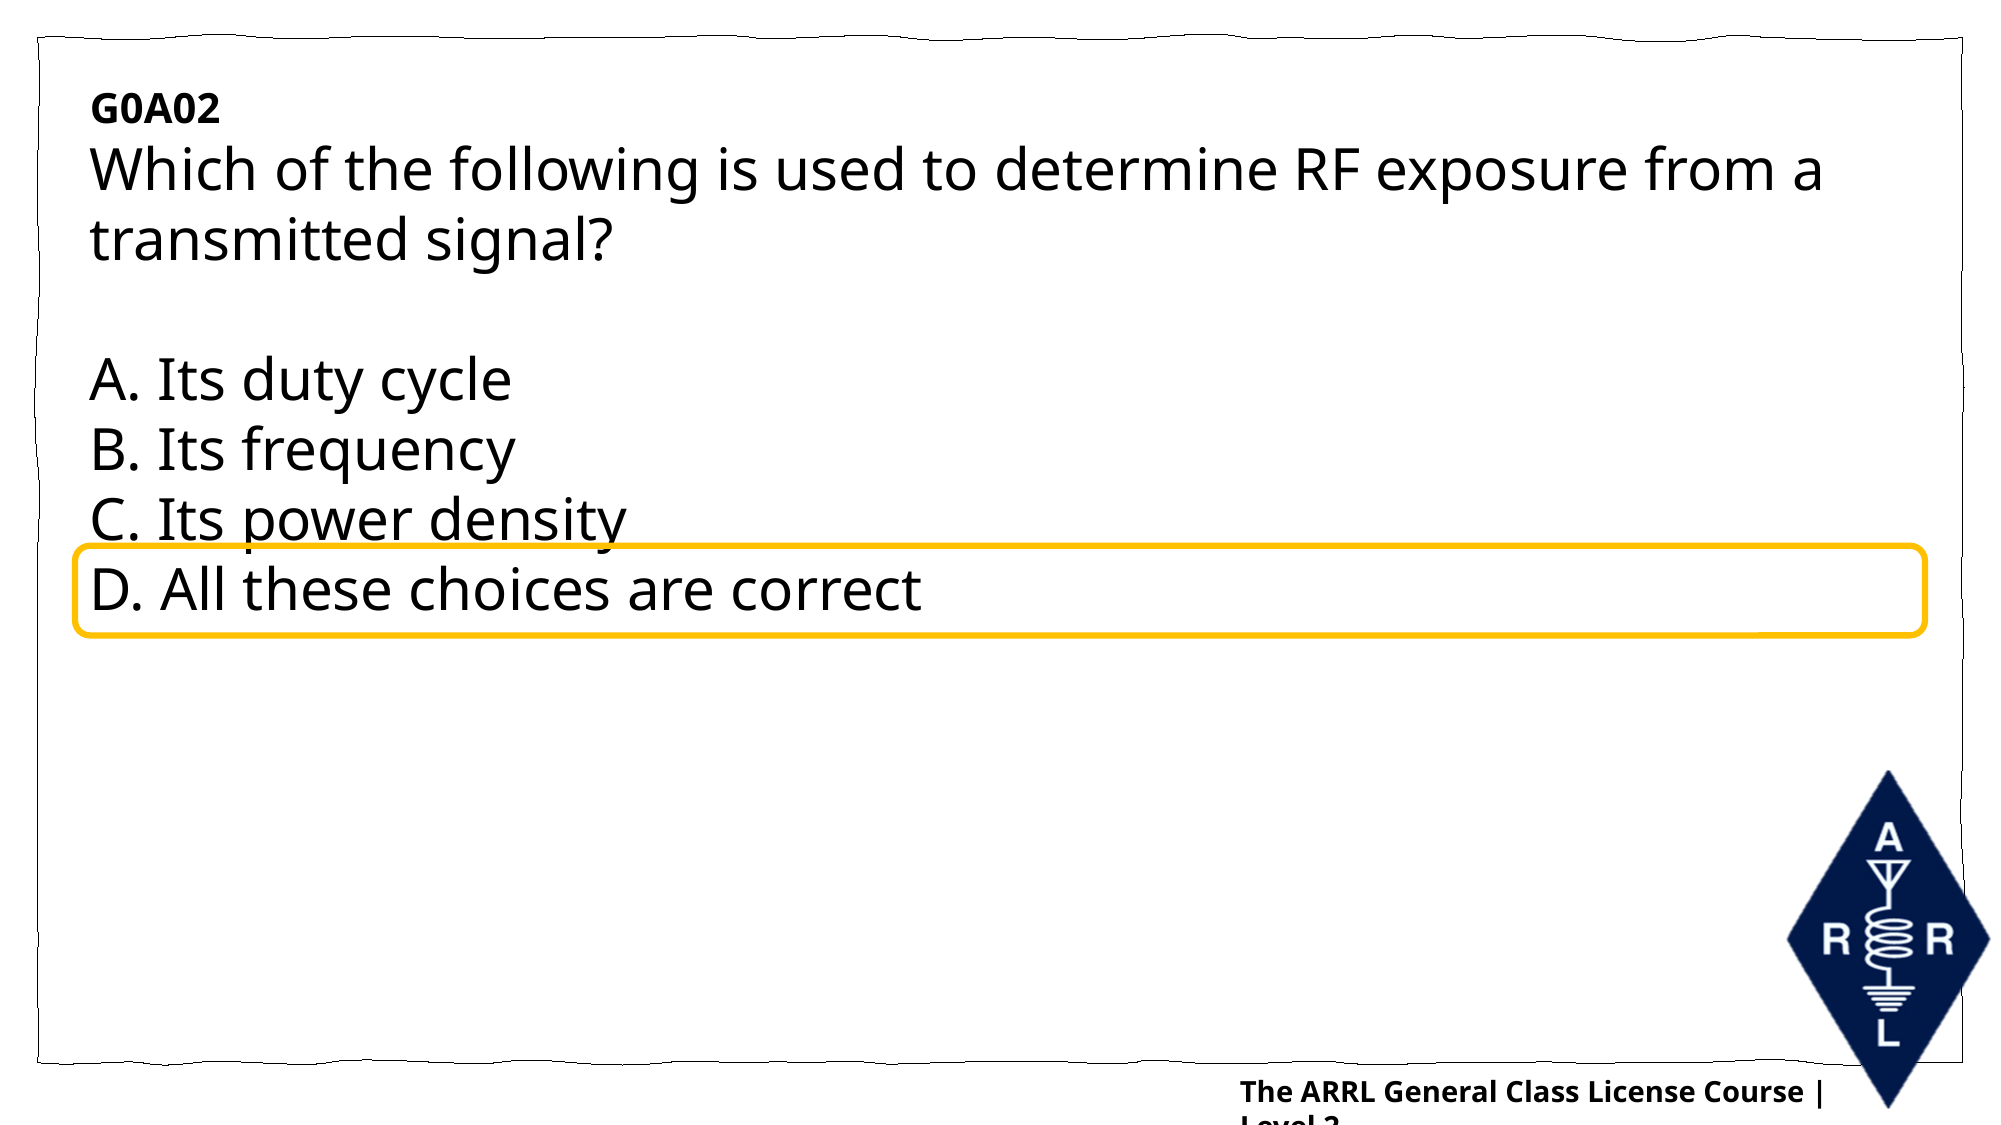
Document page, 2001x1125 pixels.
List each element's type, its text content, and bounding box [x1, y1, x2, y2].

text_box [73, 544, 1927, 637]
text_box G0A02 Which of the following is used to determine RF exposure from a transmitted signal? A. Its duty cycle B. Its frequency C. Its power density D. All these choices are correct [75, 74, 1850, 552]
picture [1773, 752, 1999, 1125]
